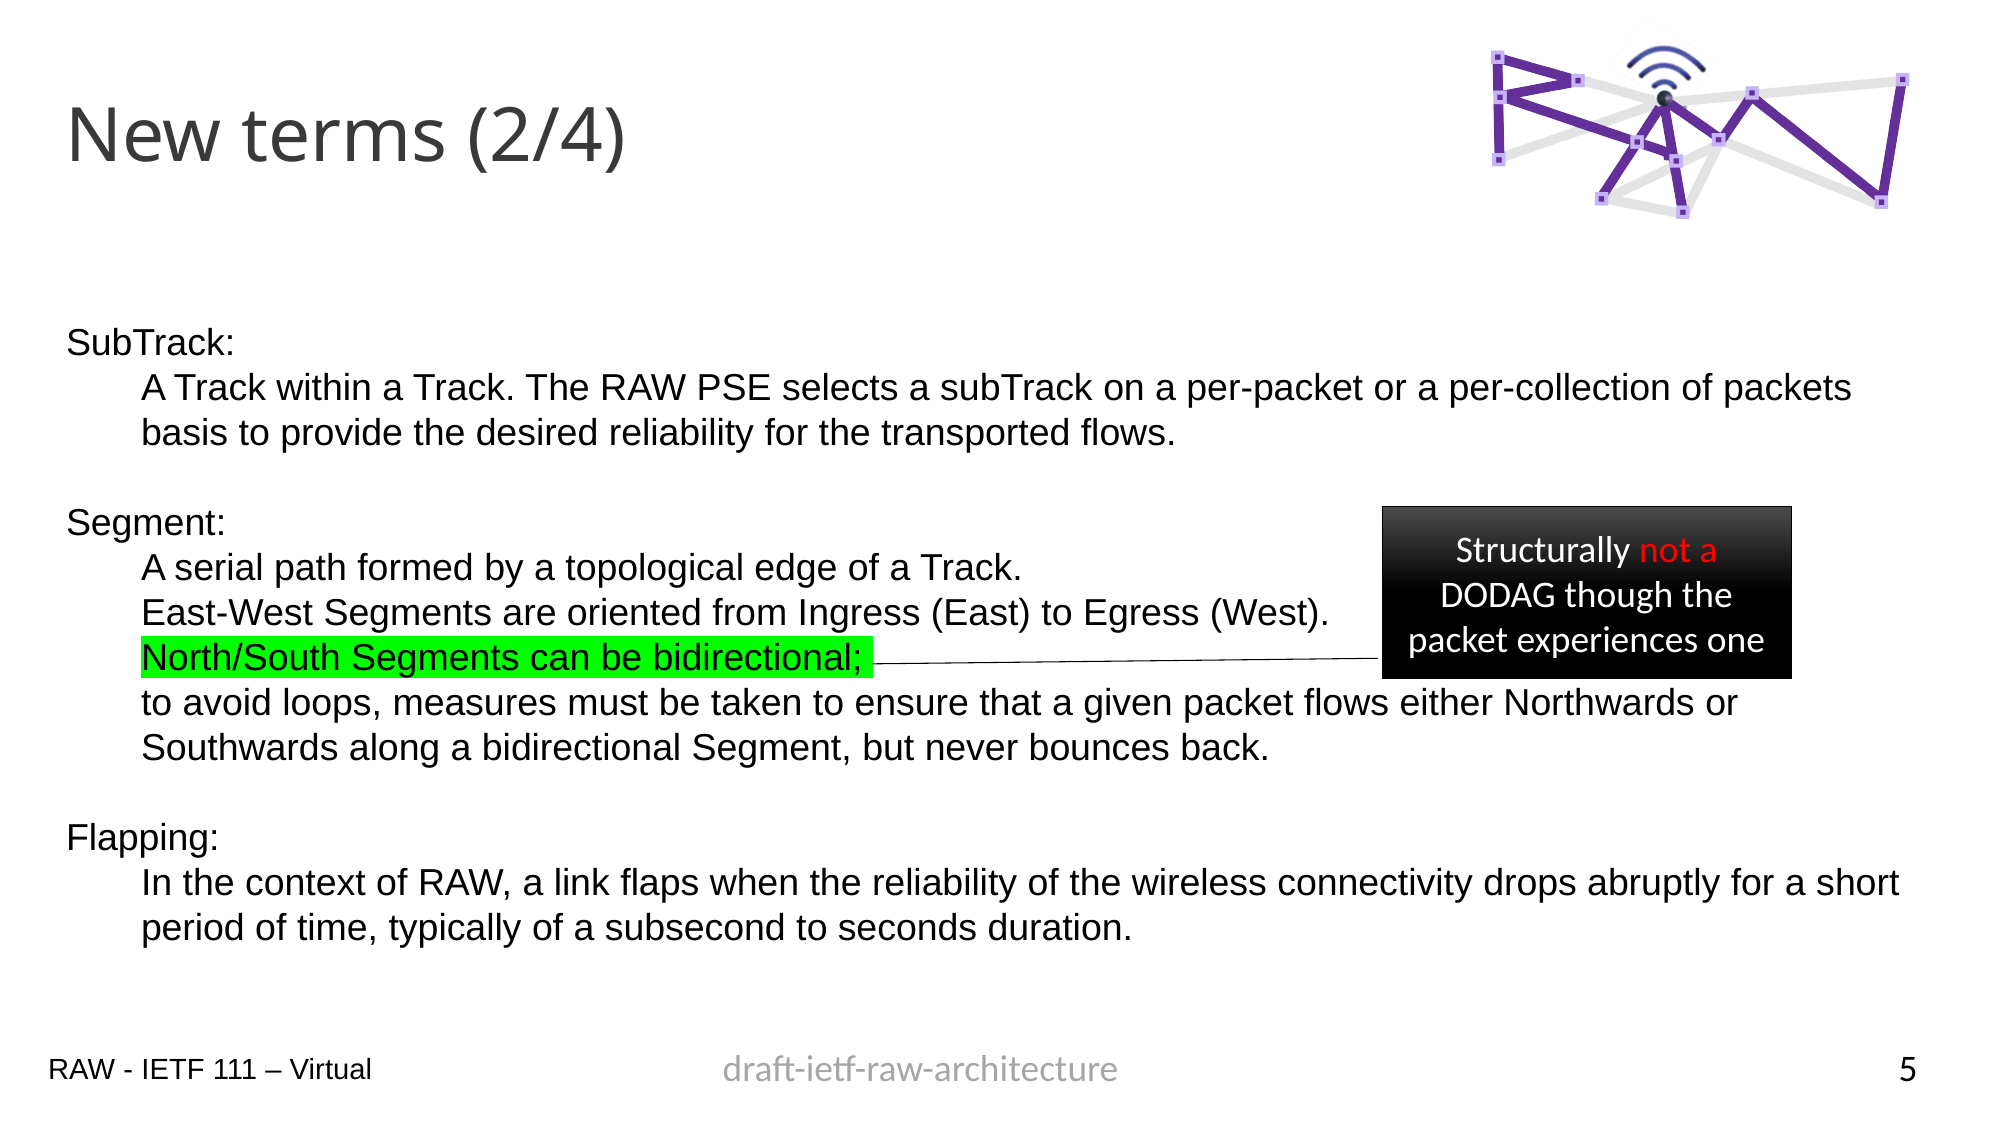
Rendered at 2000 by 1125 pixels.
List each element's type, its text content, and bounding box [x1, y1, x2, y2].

picture [1464, 0, 1956, 239]
text_box Structurally not a DODAG though the packet experiences one [1382, 506, 1792, 679]
title New terms (2/4) [50, 70, 1927, 209]
text_box draft-ietf-raw-architecture [707, 1036, 1708, 1097]
list SubTrack: A Track within a Track. The RAW PSE selects a subTrack on a per-packet or a per-collection of packets basis to provide the desired reliability for the transported flows. Segment: A serial path formed by a topological edge of a Track. East-West Segments are oriented from Ingress (East) to Egress (West). North/South Segments can be bidirectional; to avoid loops, measures must be taken to ensure that a given packet flows either Northwards or Southwards along a bidirectional Segment, but never bounces back. Flapping: In the context of RAW, a link flaps when the reliability of the wireless connectivity drops abruptly for a short period of time, typically of a subsecond to seconds duration. [51, 220, 1926, 1035]
slide_number 5 [1708, 1036, 1933, 1097]
text_box Structurally not a DODAG though the packet experiences one [871, 657, 1378, 665]
